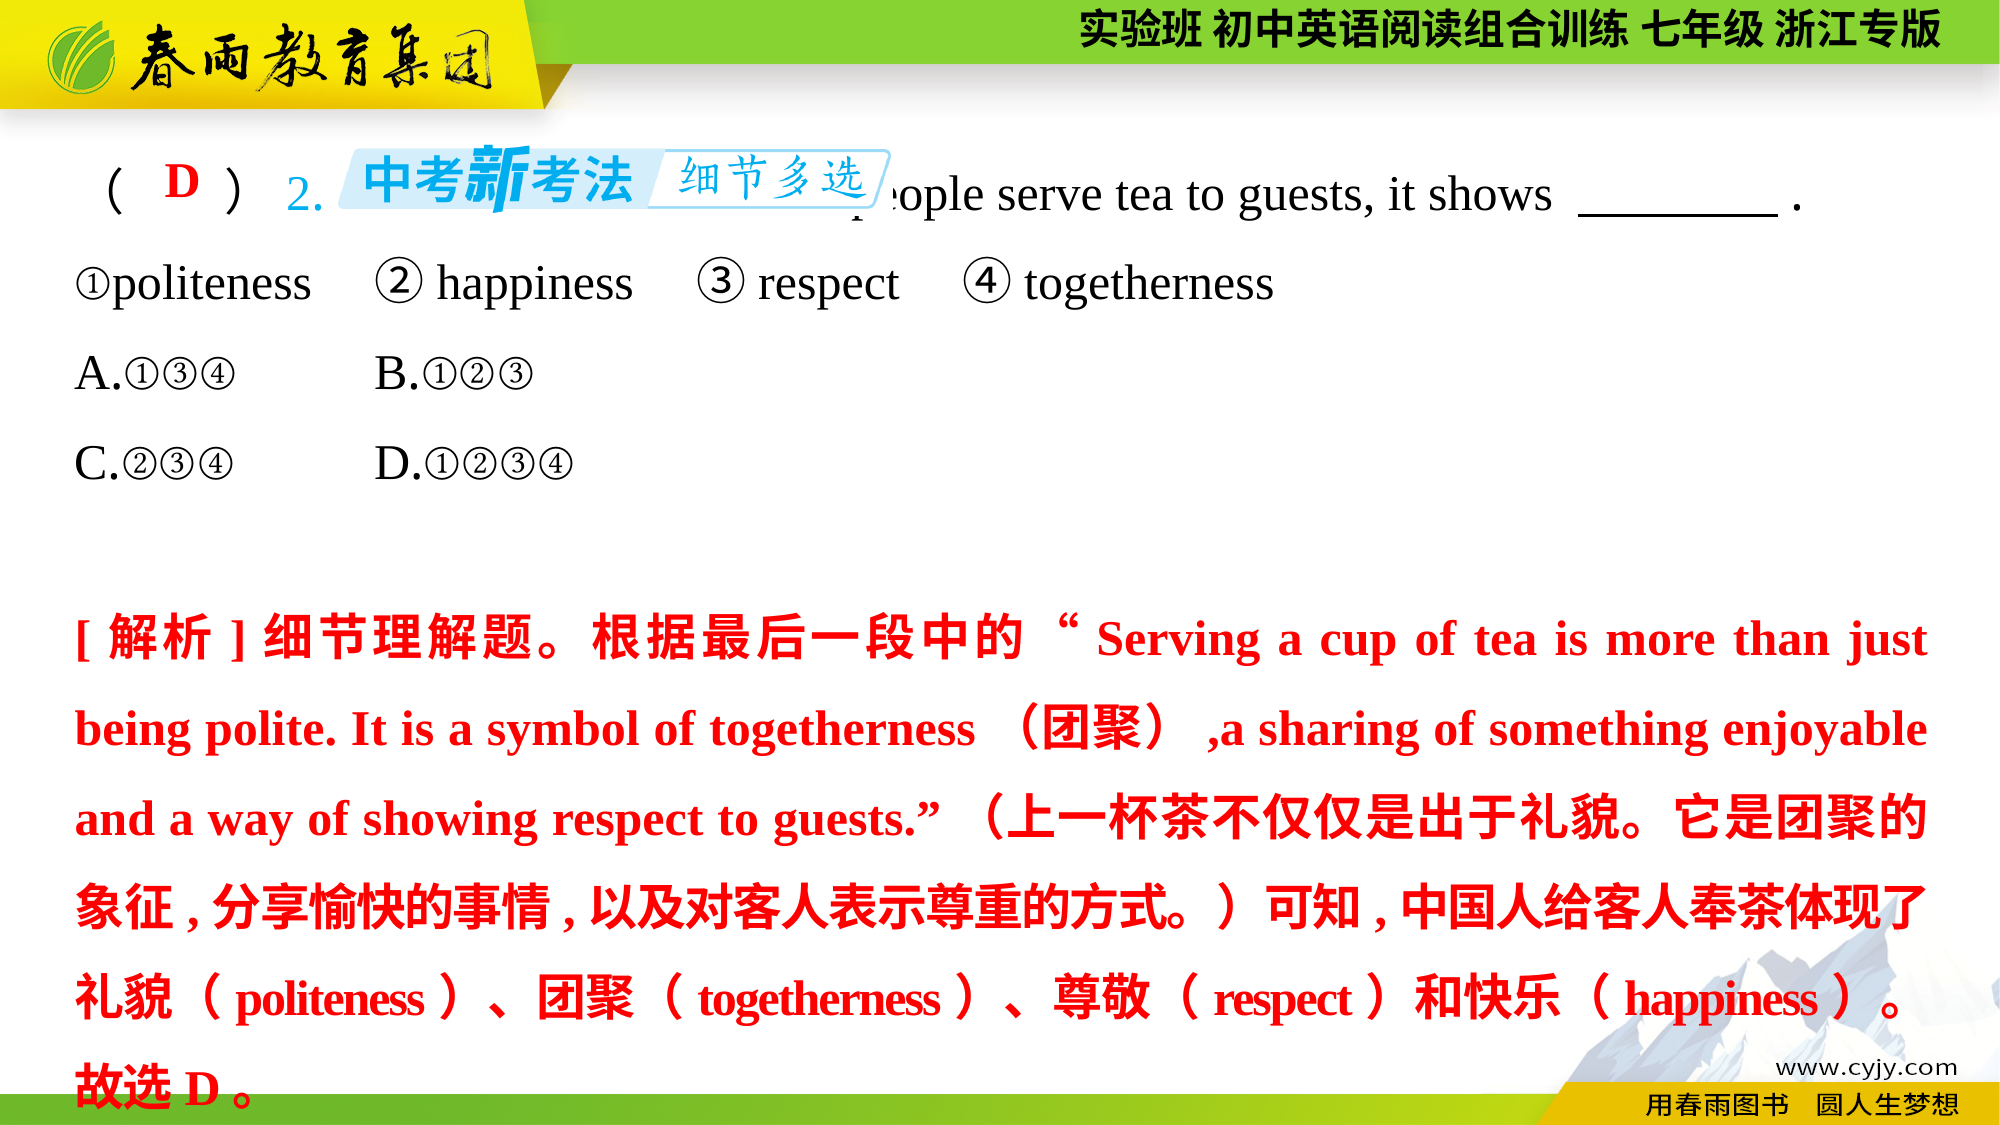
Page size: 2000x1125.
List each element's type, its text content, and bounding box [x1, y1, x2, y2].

list （ ）2. When Chinese people serve tea to guests, it shows . ①politeness ②happiness ③respect ④togetherness A.①③④ B.①②③ C.②③④ D.①②③④ [59, 122, 1944, 568]
text_box D [149, 140, 216, 215]
text_box [解析]细节理解题。根据最后一段中的“Serving a cup of tea is more than just being polite. It is a symbol of togetherness（团聚）,a sharing of something enjoyable and a way of showing respect to guests.”（上一杯茶不仅仅是出于礼貌。它是团聚的象征,分享愉快的事情,以及对客人表示尊重的方式。）可知,中国人给客人奉茶体现了礼貌（politeness）、团聚（togetherness）、尊敬（respect）和快乐（happiness）。故选D。 [59, 568, 1944, 1123]
picture [0, 0, 2000, 1125]
